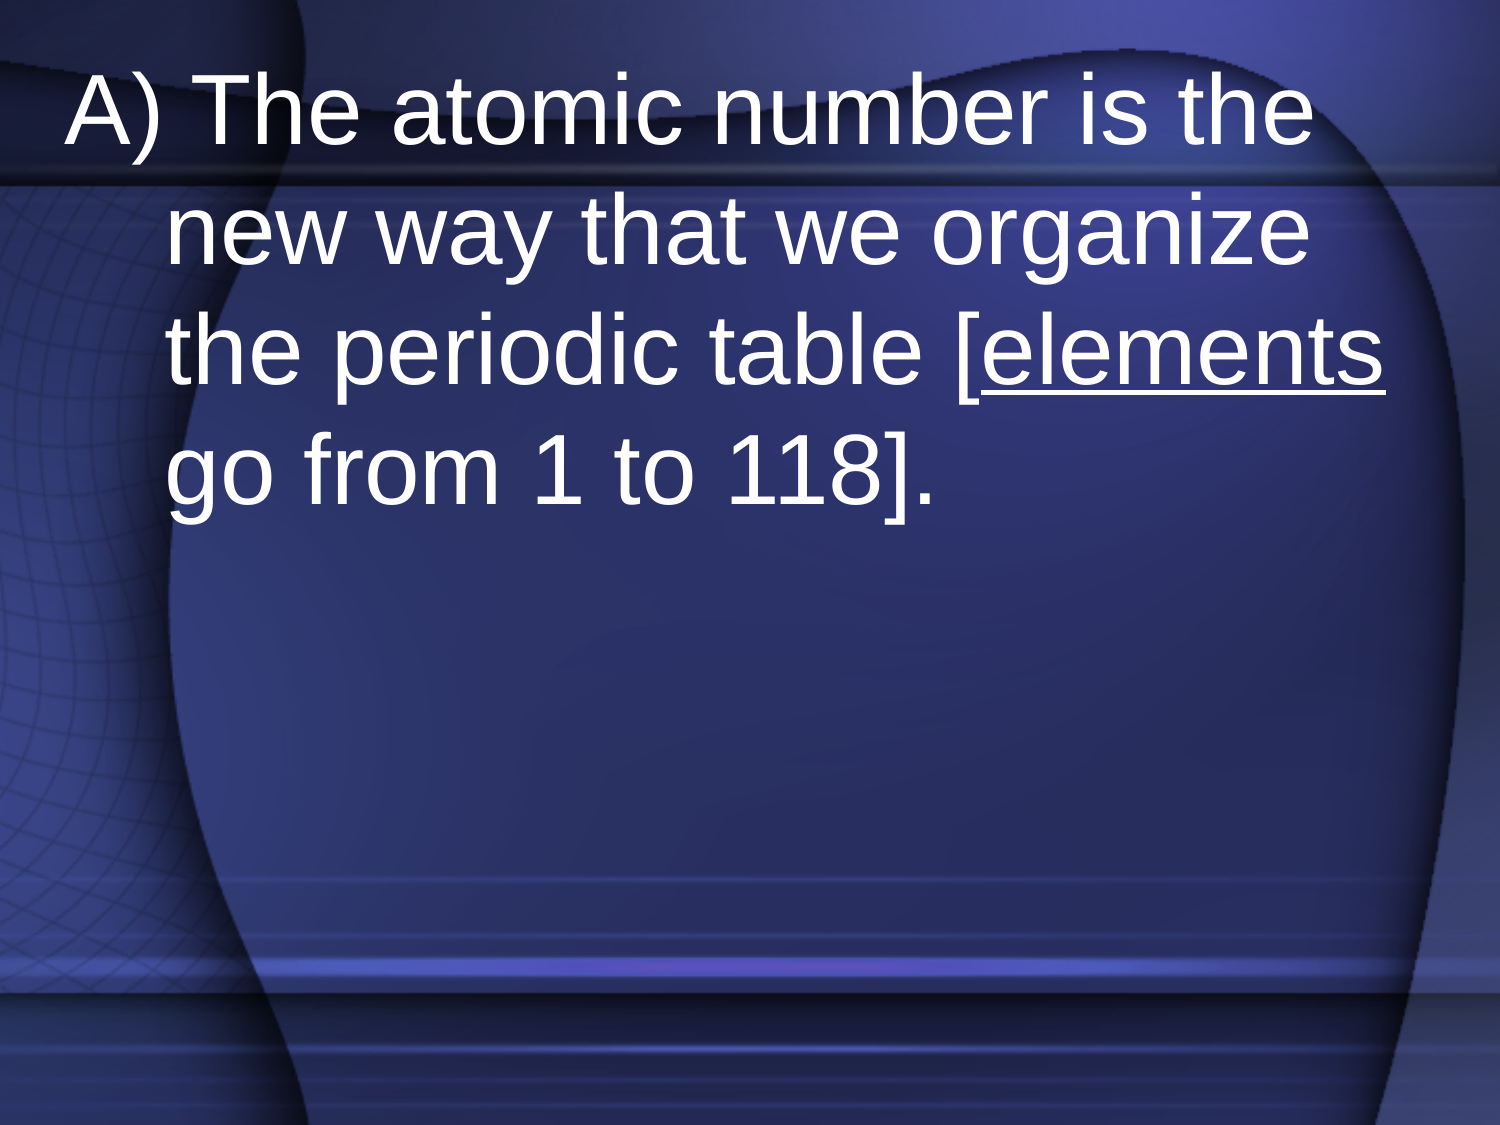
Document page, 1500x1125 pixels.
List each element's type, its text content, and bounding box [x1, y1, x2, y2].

picture [0, 0, 1500, 1125]
text_box A) The atomic number is the new way that we organize the periodic table [elements go from 1 to 118]. [49, 37, 1413, 532]
